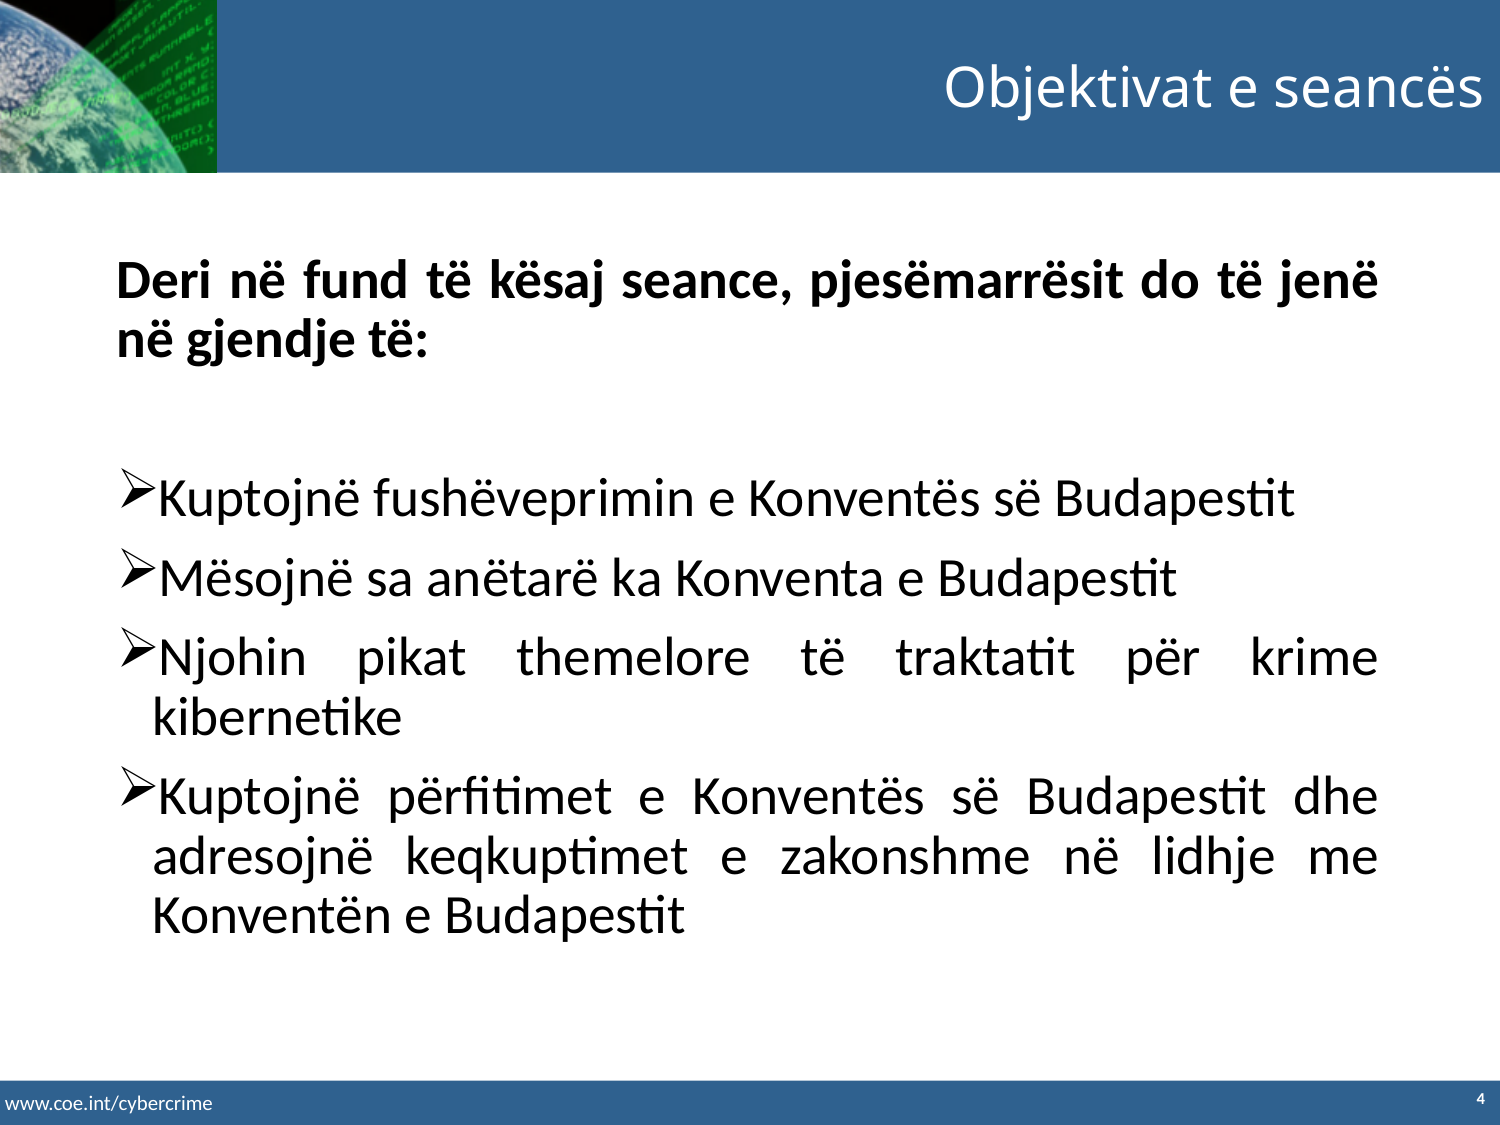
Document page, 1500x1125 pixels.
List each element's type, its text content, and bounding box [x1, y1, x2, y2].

picture [0, 0, 217, 173]
slide_number 4 [1162, 1080, 1500, 1125]
list Deri në fund të kësaj seance, pjesëmarrësit do të jenë në gjendje të: Kuptojnë fushëveprimin e Konventës së Budapestit Mësojnë sa anëtarë ka Konventa e Budapestit Njohin pikat themelore të traktatit për krime kibernetike Kuptojnë përfitimet e Konventës së Budapestit dhe adresojnë keqkuptimet e zakonshme në lidhje me Konventën e Budapestit [101, 242, 1396, 957]
list Objektivat e seancës [421, 0, 1500, 172]
